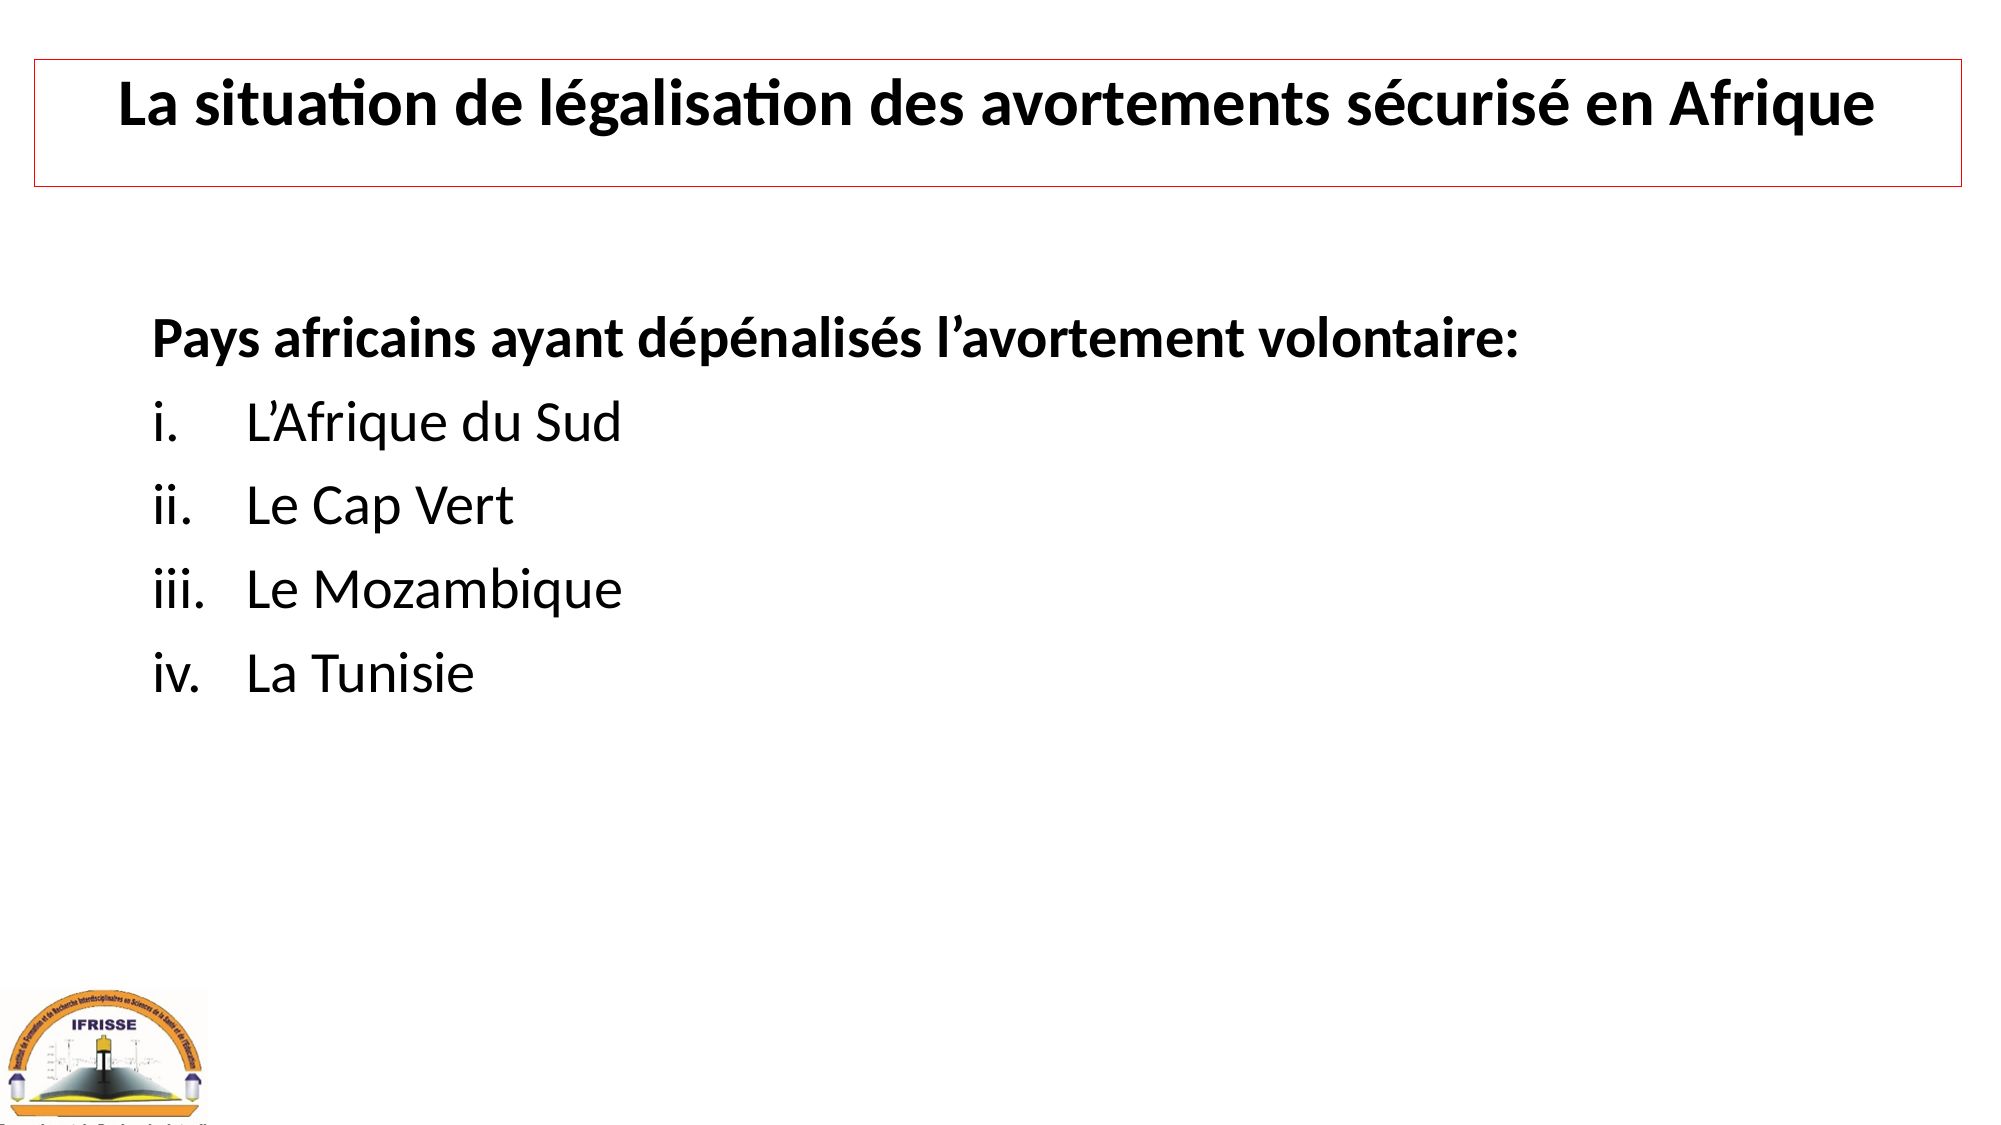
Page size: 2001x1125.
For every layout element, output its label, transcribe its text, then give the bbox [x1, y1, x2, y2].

title La situation de légalisation des avortements sécurisé en Afrique [34, 59, 1962, 187]
picture [0, 988, 208, 1125]
list Pays africains ayant dépénalisés l’avortement volontaire: L’Afrique du Sud Le Cap Vert Le Mozambique La Tunisie [137, 299, 1863, 1014]
